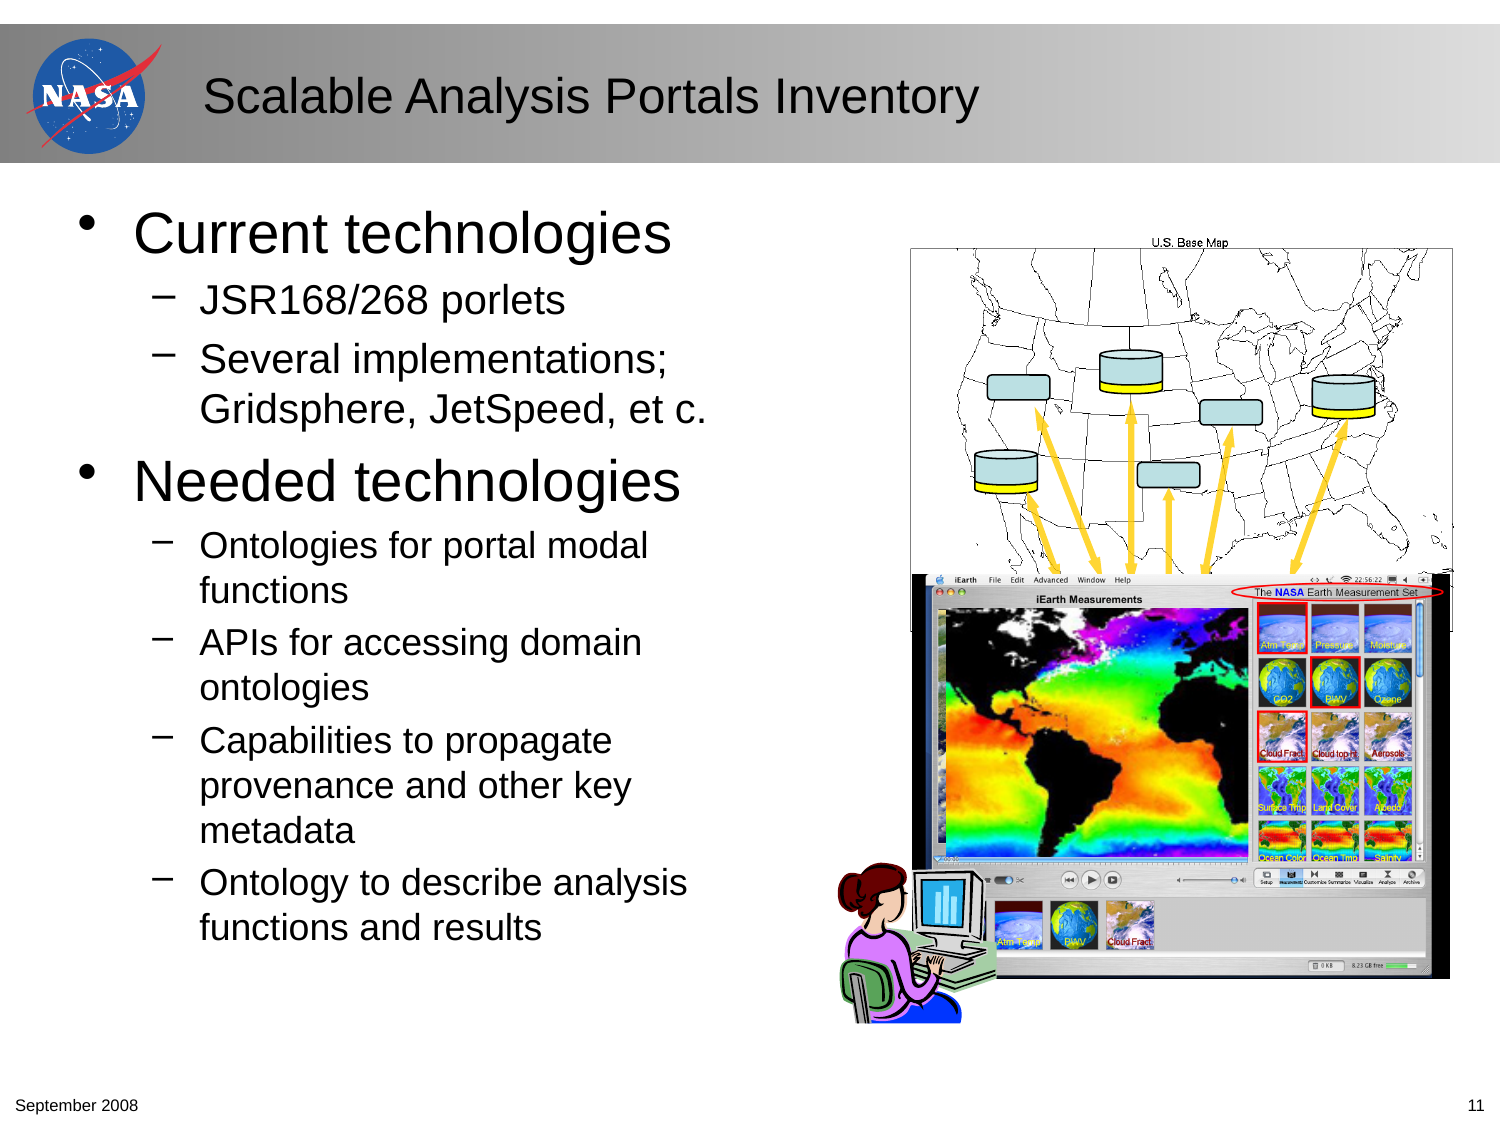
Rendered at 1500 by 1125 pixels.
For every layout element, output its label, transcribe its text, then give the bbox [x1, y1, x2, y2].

picture [837, 862, 997, 1026]
title Scalable Analysis Portals Inventory [187, 37, 1300, 150]
slide_number 11 [1412, 1087, 1500, 1125]
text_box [912, 574, 1451, 979]
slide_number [0, 1087, 313, 1125]
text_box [899, 237, 1463, 644]
list Current technologies JSR168/268 porlets Several implementations; Gridsphere, JetSpeed, et c. Needed technologies Ontologies for portal modal functions APIs for accessing domain ontologies Capabilities to propagate provenance and other key metadata Ontology to describe analysis functions and results [62, 187, 775, 1050]
